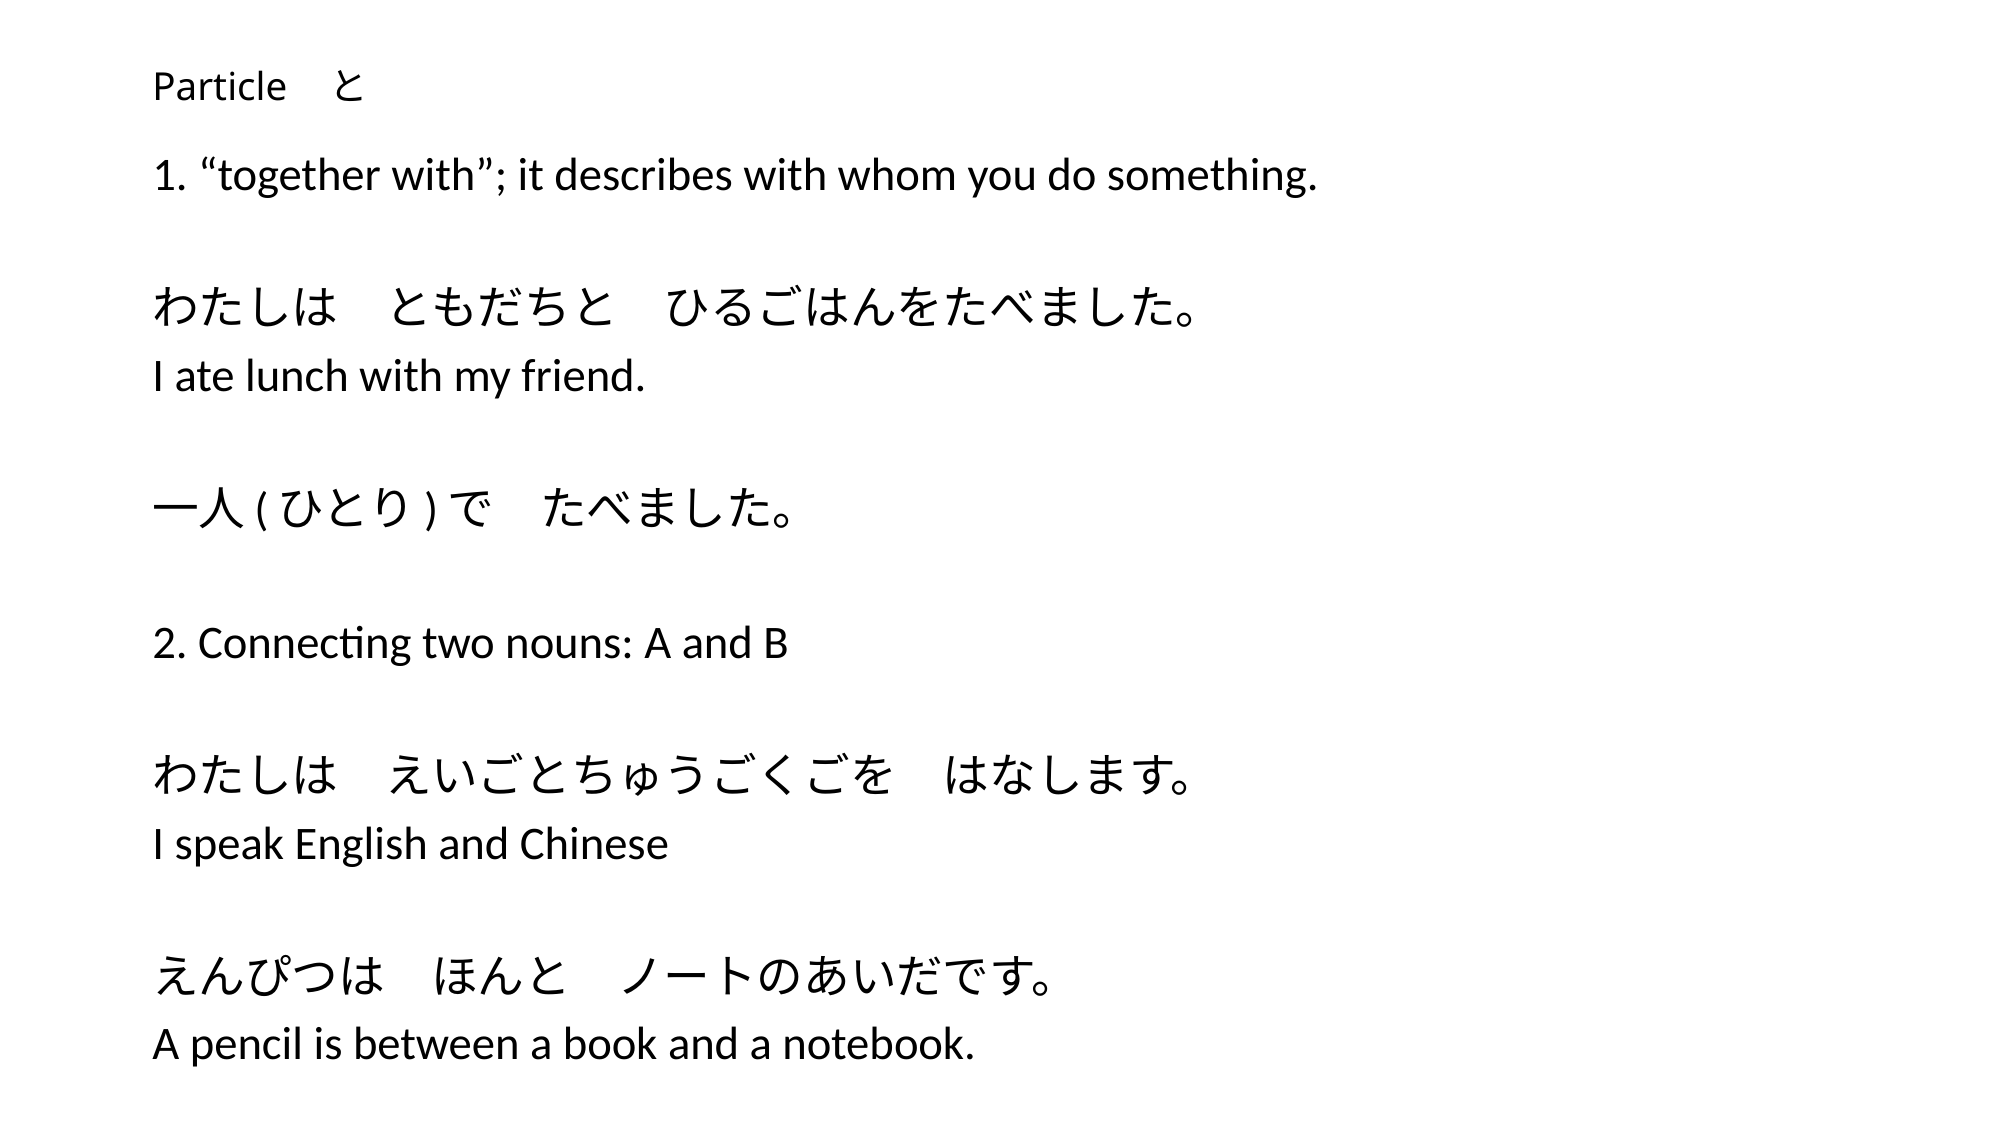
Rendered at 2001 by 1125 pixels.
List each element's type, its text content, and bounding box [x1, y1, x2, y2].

title Particle と [137, 59, 1863, 117]
list 1. “together with”; it describes with whom you do something. わたしは ともだちと ひるごはんをたべました。 I ate lunch with my friend. 一人(ひとり)で たべました。 2. Connecting two nouns: A and B わたしは えいごとちゅうごくごを はなします。 I speak English and Chinese えんぴつは ほんと ノートのあいだです。 A pencil is between a book and a notebook. [137, 143, 1863, 1086]
